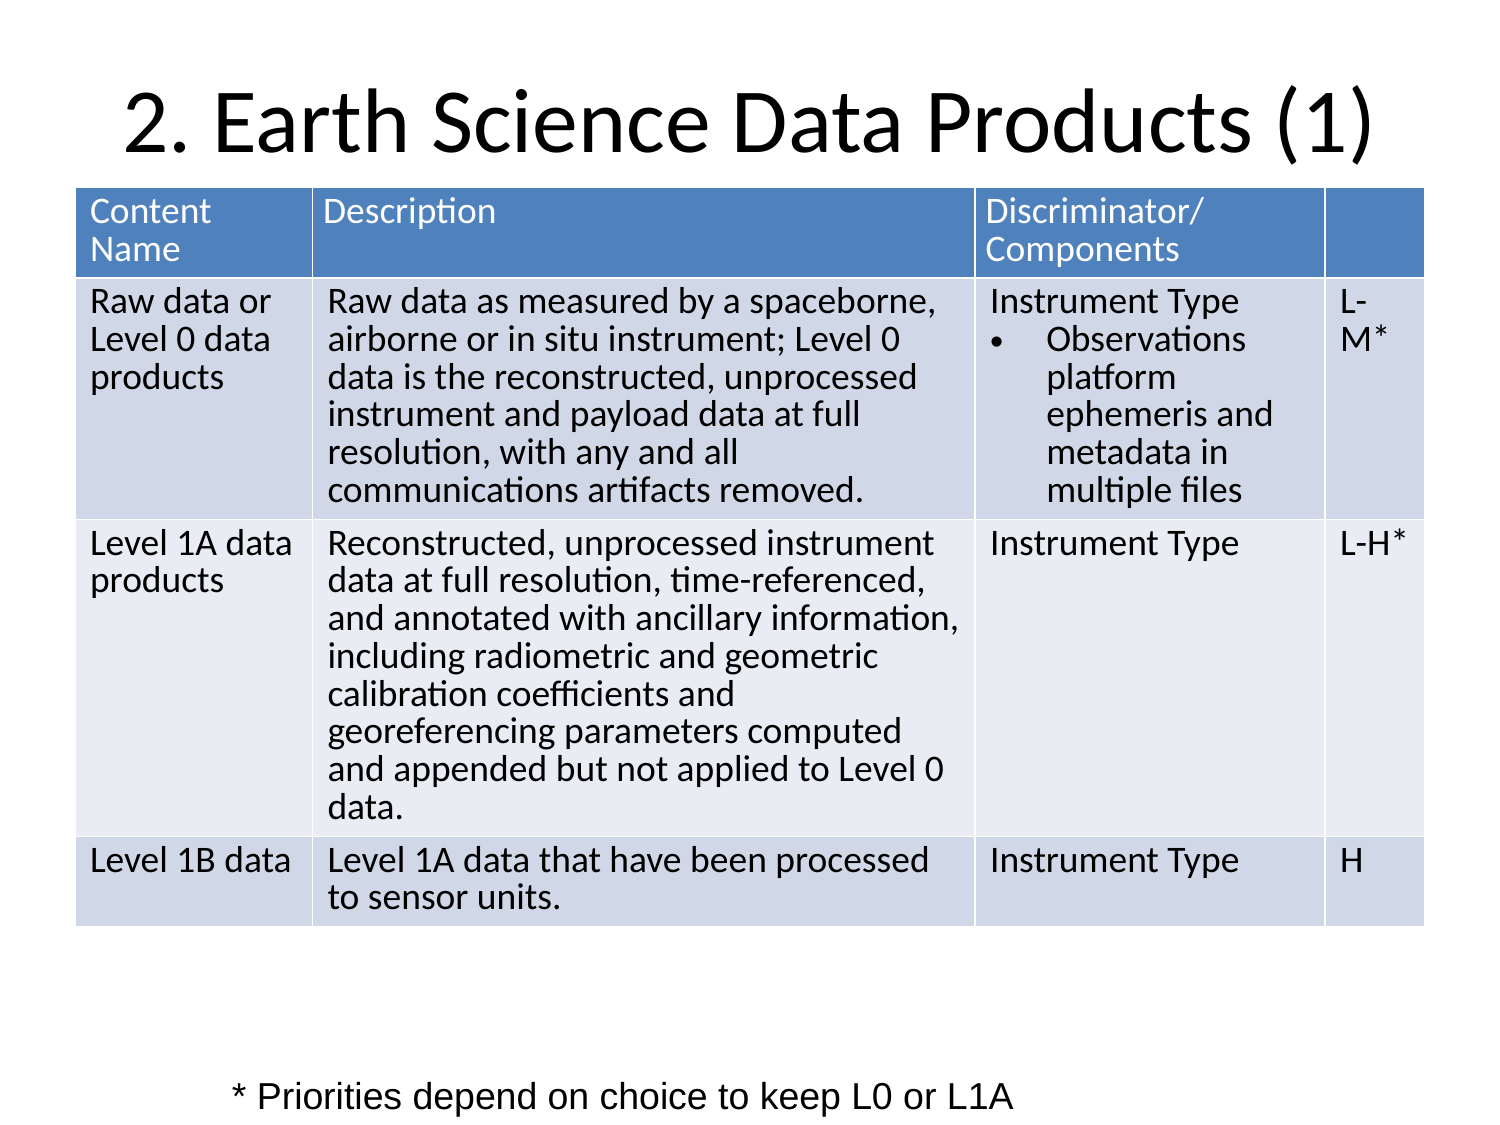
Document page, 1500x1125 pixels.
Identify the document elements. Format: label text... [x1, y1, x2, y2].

table_cell Level 1A data that have been processed to sensor units. [313, 837, 974, 926]
table_header Content Name [76, 188, 312, 277]
table_cell Raw data or Level 0 data products [76, 279, 312, 519]
table_header Description [313, 188, 974, 277]
table_header [1326, 188, 1424, 277]
table_cell Instrument Type [976, 520, 1324, 836]
text_box * Priorities depend on choice to keep L0 or L1A [217, 1064, 1038, 1125]
table_cell Instrument Type [976, 837, 1324, 926]
table_cell L-M* [1326, 279, 1424, 519]
title 2. Earth Science Data Products (1) [74, 44, 1426, 187]
table_header Discriminator/ Components [976, 188, 1324, 277]
table_cell Level 1B data [76, 837, 312, 926]
table_cell Raw data as measured by a spaceborne, airborne or in situ instrument; Level 0 data is the reconstructed, unprocessed instrument and payload data at full resolution, with any and all communications artifacts removed. [313, 279, 974, 519]
table_cell H [1326, 837, 1424, 926]
table_cell Instrument Type Observations platform ephemeris and metadata in multiple files [976, 279, 1324, 519]
table_cell Level 1A data products [76, 520, 312, 836]
table_cell L-H* [1326, 520, 1424, 836]
table_cell Reconstructed, unprocessed instrument data at full resolution, time-referenced, and annotated with ancillary information, including radiometric and geometric calibration coefficients and georeferencing parameters computed and appended but not applied to Level 0 data. [313, 520, 974, 836]
